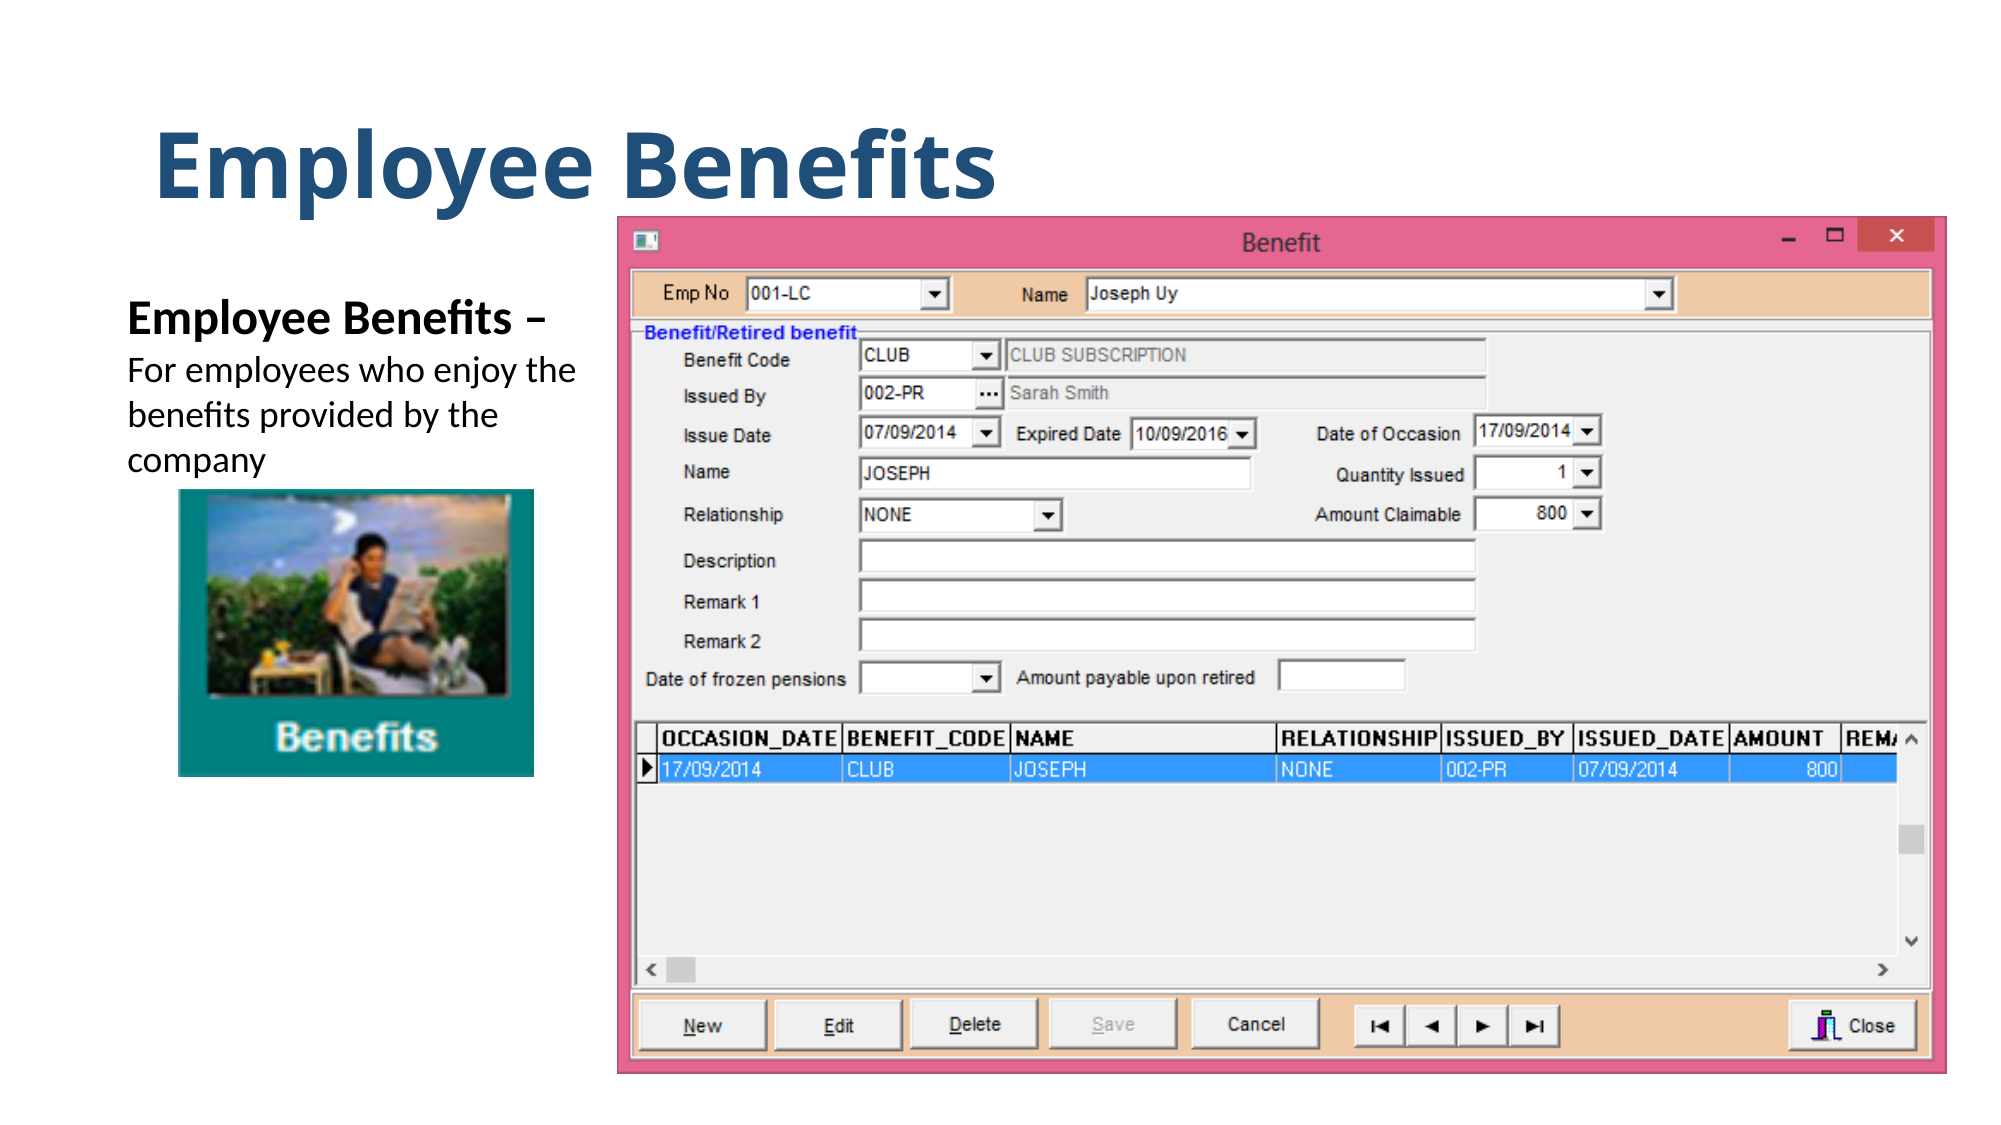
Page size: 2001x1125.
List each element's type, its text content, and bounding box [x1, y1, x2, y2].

title Employee Benefits [137, 59, 1863, 278]
text_box Employee Benefits – For employees who enjoy the benefits provided by the company [112, 277, 600, 487]
picture [178, 489, 534, 777]
picture [617, 216, 1947, 1074]
